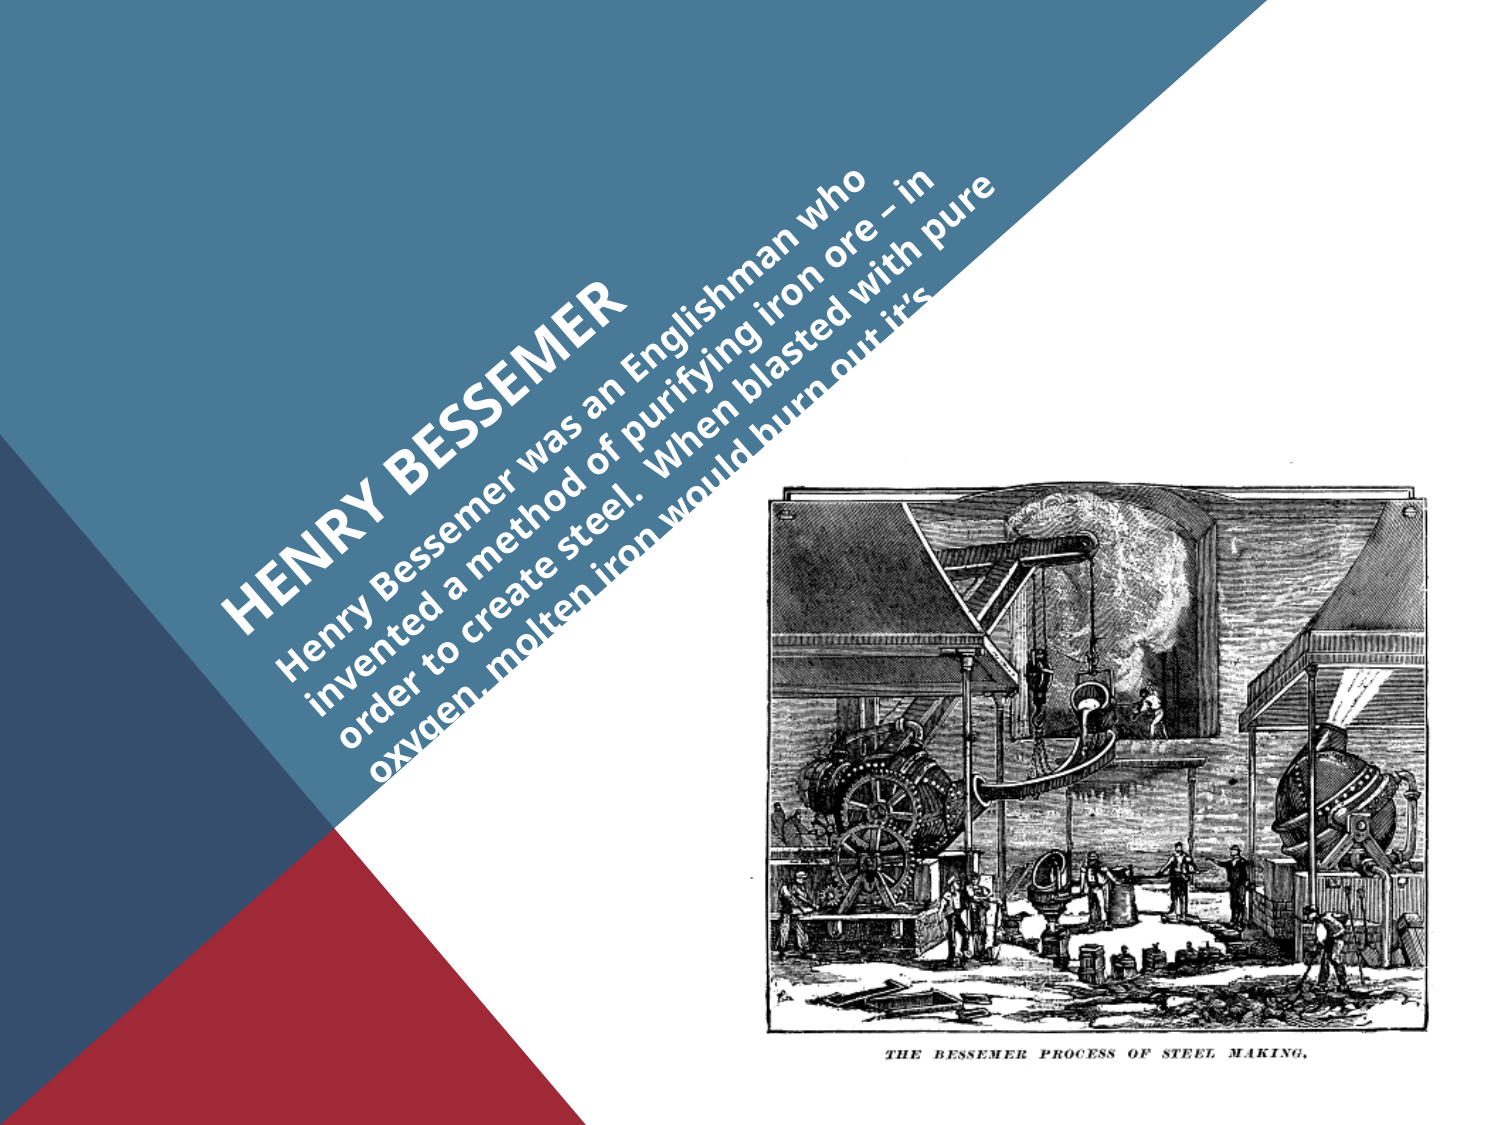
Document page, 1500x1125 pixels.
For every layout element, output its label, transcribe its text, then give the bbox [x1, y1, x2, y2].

list Henry Bessemer was an Englishman who invented a method of purifying iron ore – in order to create steel. When blasted with pure oxygen, molten iron would burn out it’s imperfections, leaving a purer, stronger form of the metal. [249, 37, 1035, 739]
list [749, 462, 1443, 1083]
title Henry Bessemer [123, 0, 887, 659]
